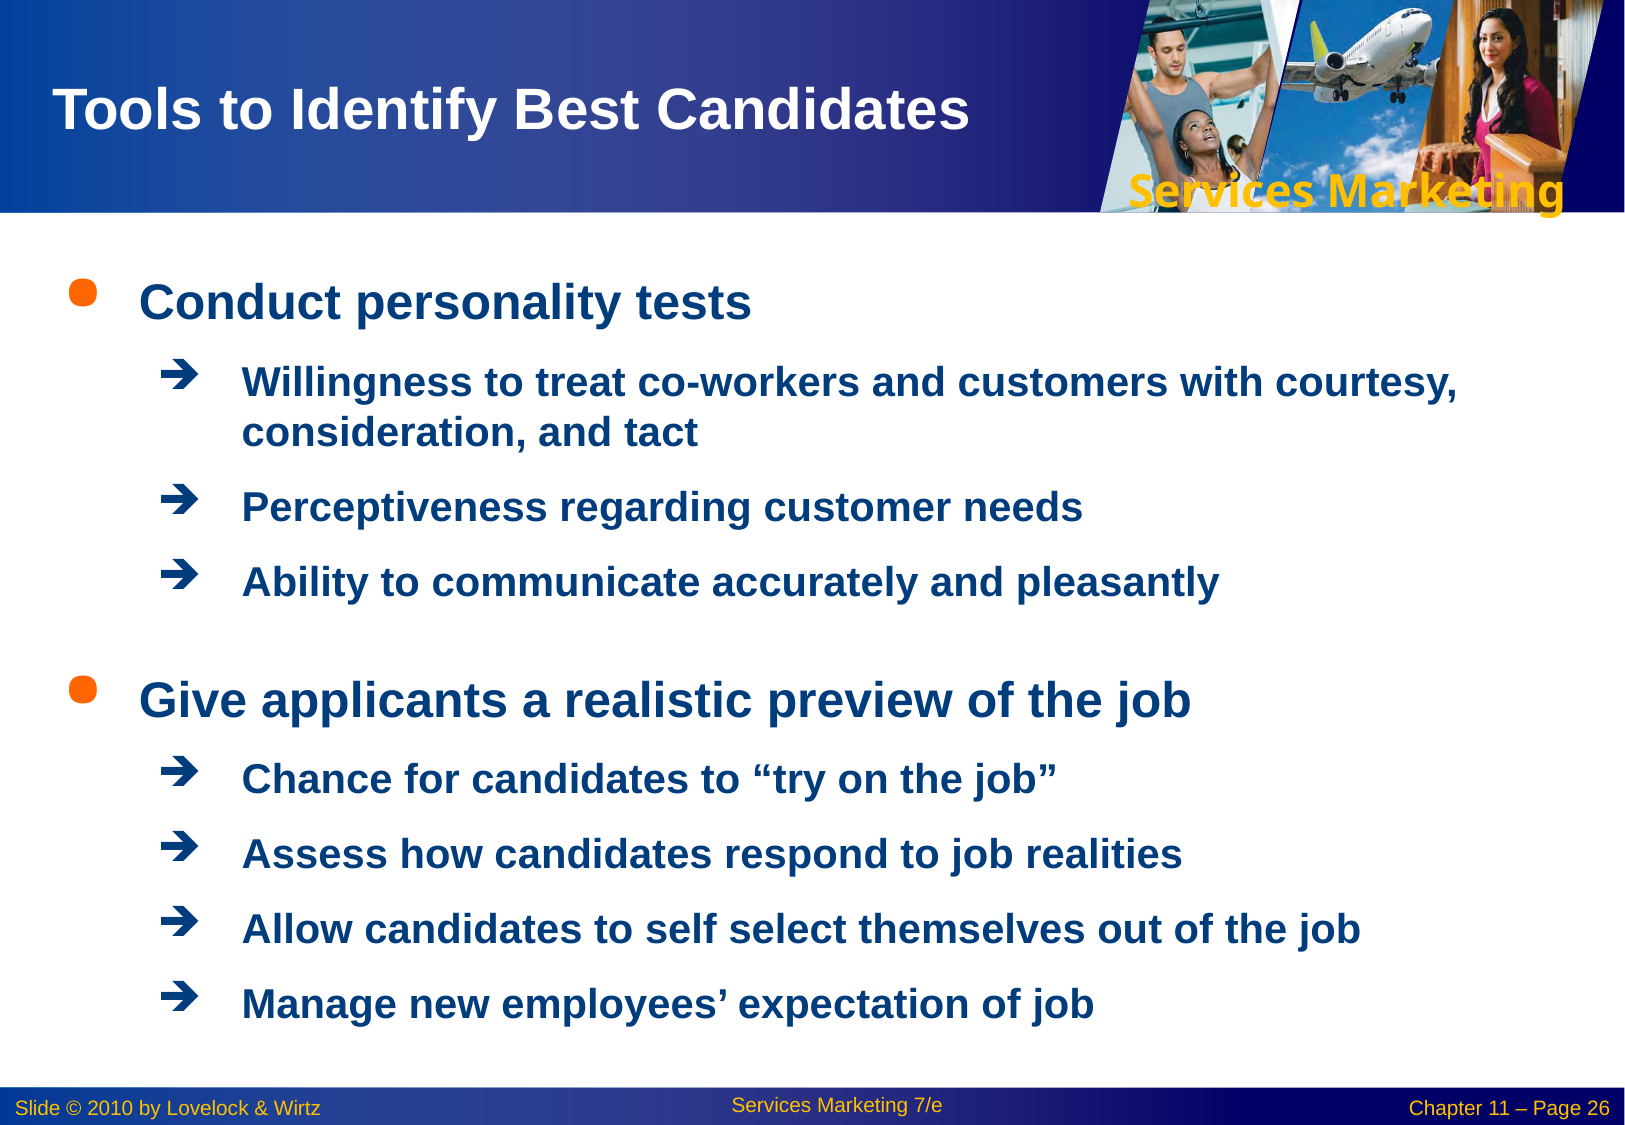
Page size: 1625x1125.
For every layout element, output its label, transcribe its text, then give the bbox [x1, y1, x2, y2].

picture [1546, 187, 1556, 202]
picture [1100, 0, 1604, 213]
list Conduct personality tests Willingness to treat co-workers and customers with courtesy, consideration, and tact Perceptiveness regarding customer needs Ability to communicate accurately and pleasantly Give applicants a realistic preview of the job Chance for candidates to “try on the job” Assess how candidates respond to job realities Allow candidates to self select themselves out of the job Manage new employees’ expectation of job [49, 261, 1588, 1051]
picture [1162, 186, 1172, 192]
title Tools to Identify Best Candidates [36, 37, 1088, 176]
